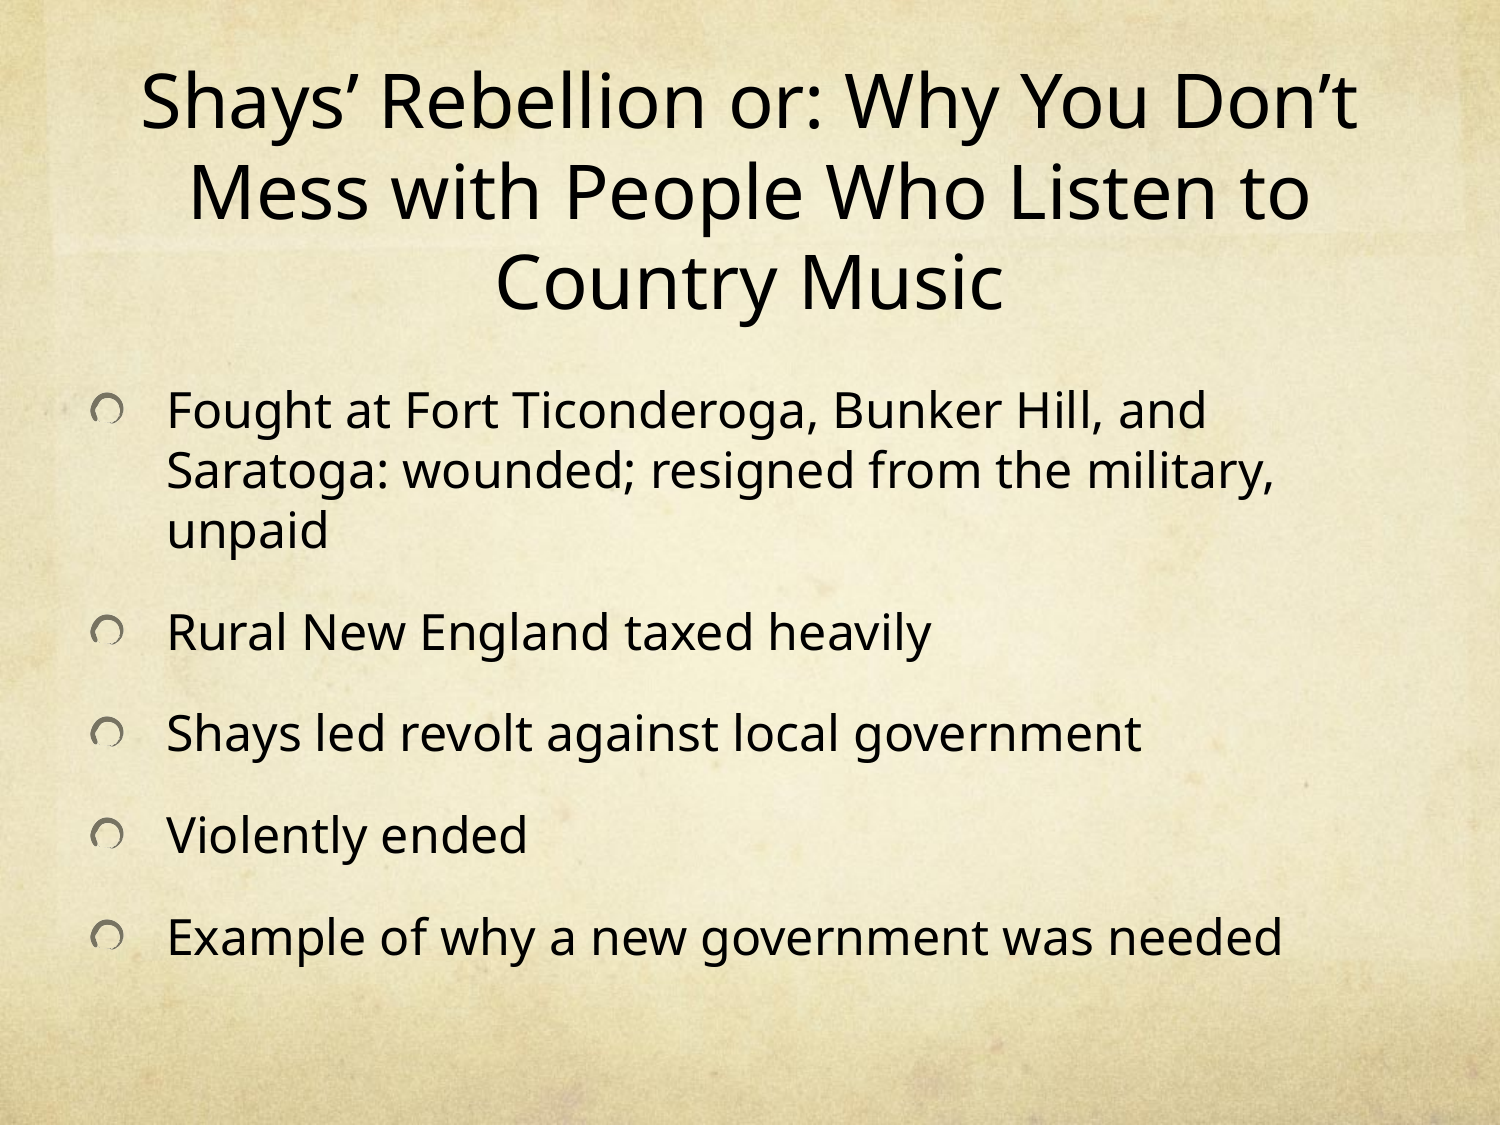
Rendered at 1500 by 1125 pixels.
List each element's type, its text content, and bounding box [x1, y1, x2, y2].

title Shays’ Rebellion or: Why You Don’t Mess with People Who Listen to Country Music [75, 45, 1425, 333]
list Fought at Fort Ticonderoga, Bunker Hill, and Saratoga: wounded; resigned from the military, unpaid Rural New England taxed heavily Shays led revolt against local government Violently ended Example of why a new government was needed [75, 370, 1425, 1005]
picture [0, 0, 1500, 1125]
